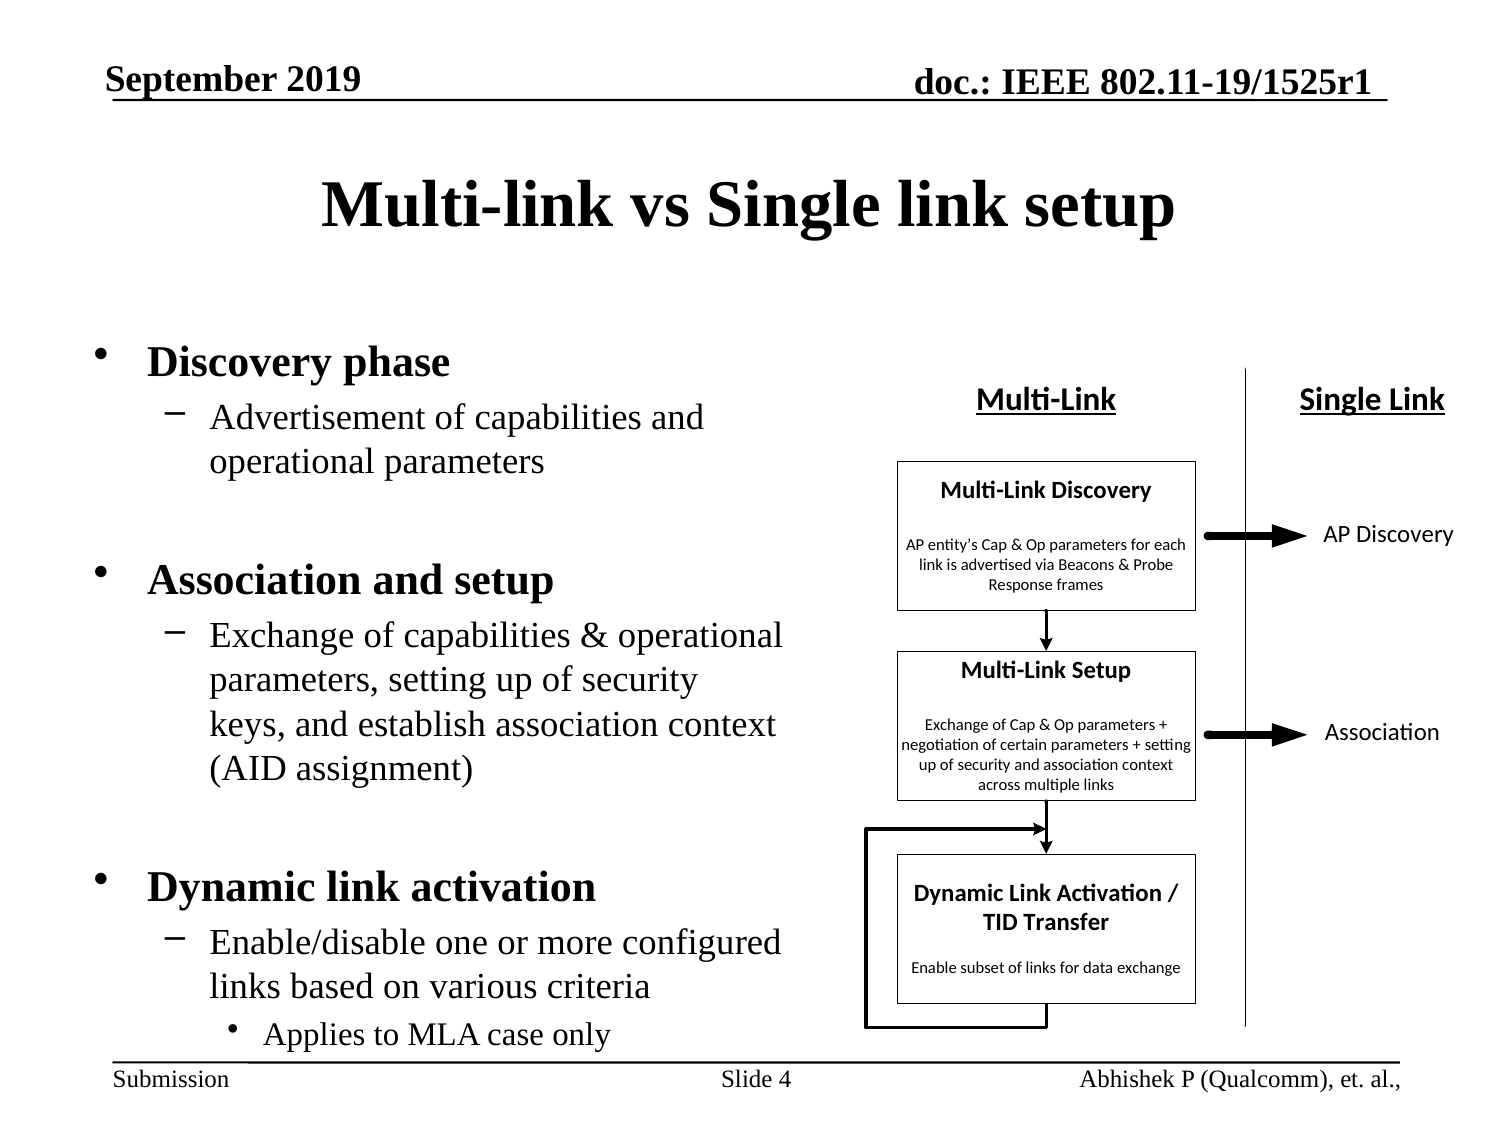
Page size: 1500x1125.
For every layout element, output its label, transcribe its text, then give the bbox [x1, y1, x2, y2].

footer Abhishek P (Qualcomm), et. al., [949, 1061, 1402, 1093]
slide_number Slide 4 [712, 1061, 801, 1093]
title Multi-link vs Single link setup [112, 112, 1388, 288]
list Discovery phase Advertisement of capabilities and operational parameters Association and setup Exchange of capabilities & operational parameters, setting up of security keys, and establish association context (AID assignment) Dynamic link activation Enable/disable one or more configured links based on various criteria Applies to MLA case only [78, 324, 801, 1063]
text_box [862, 365, 1456, 1032]
